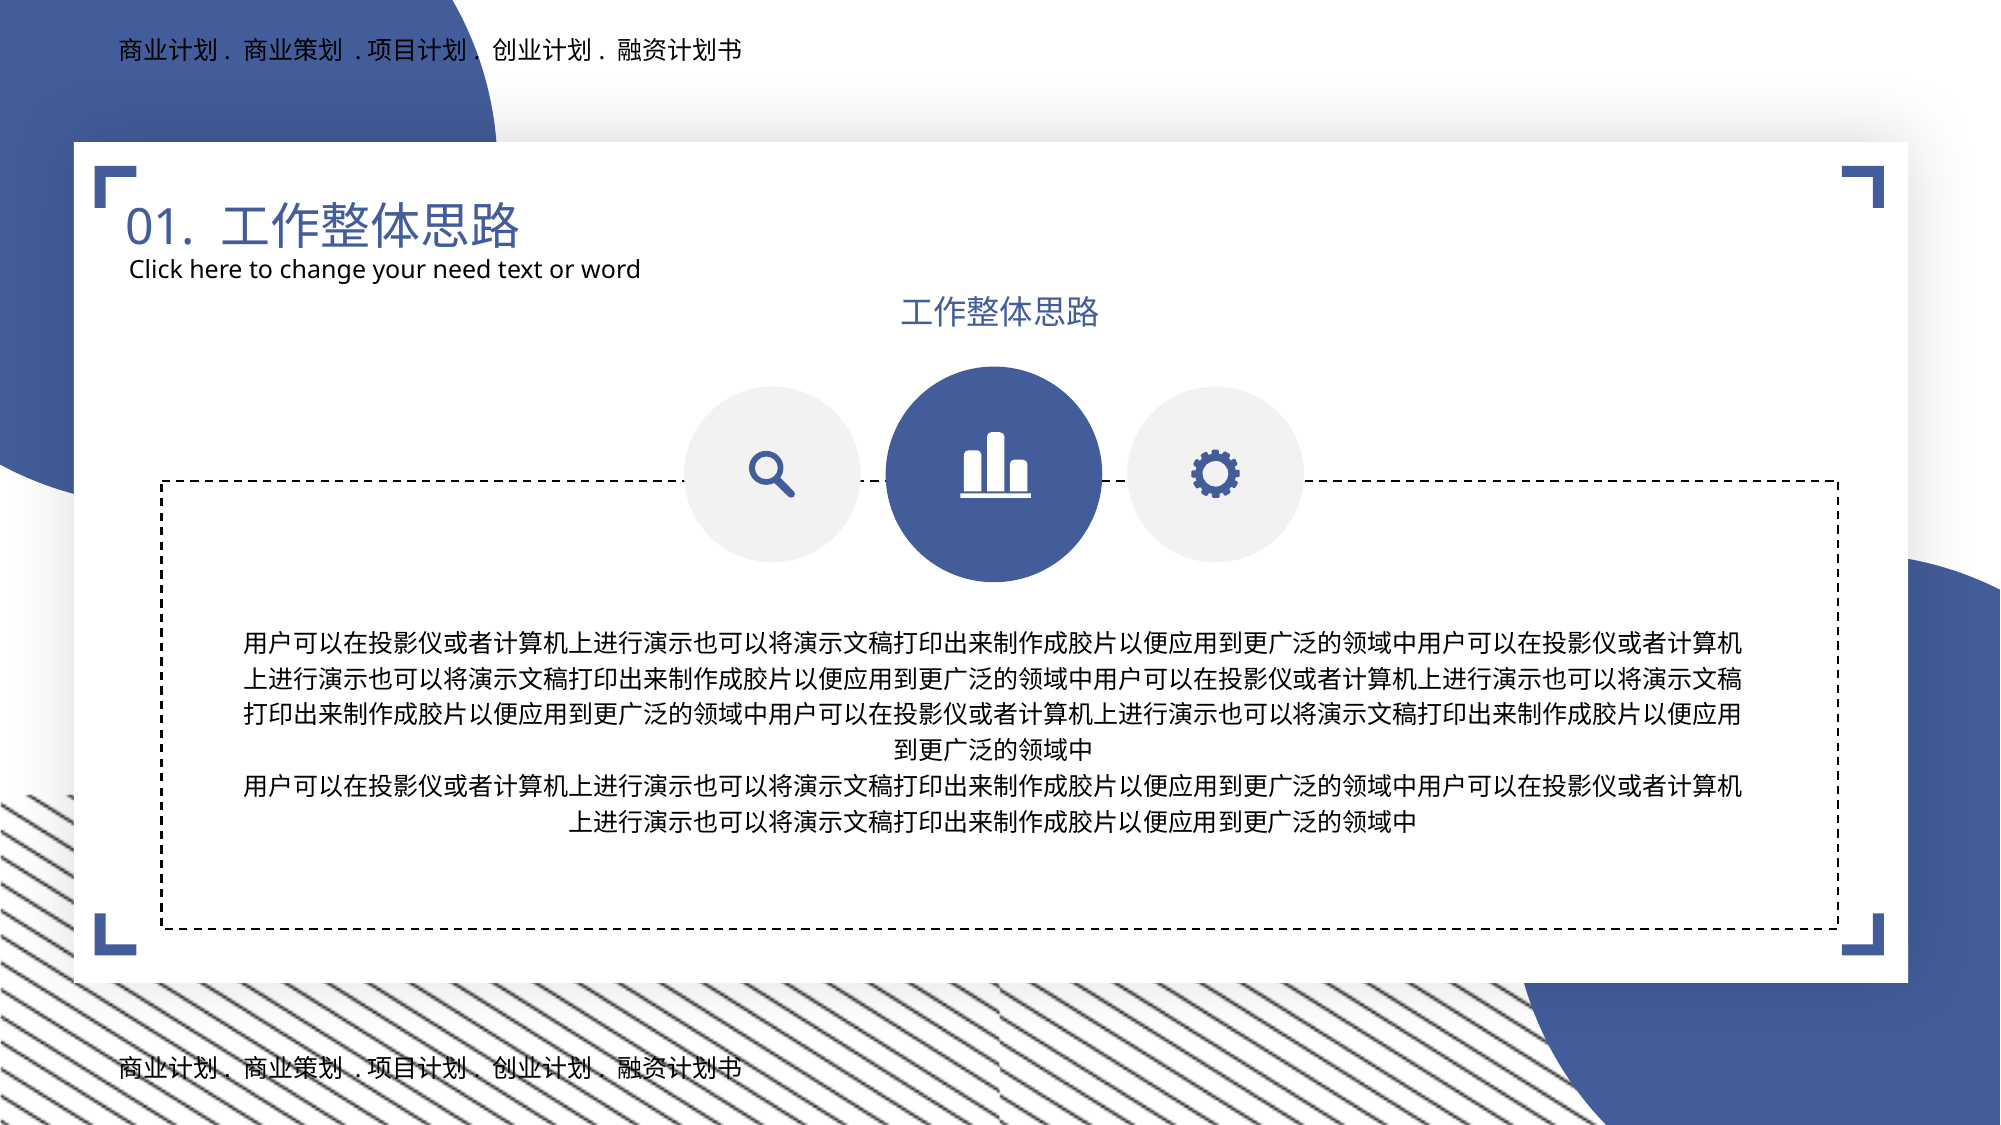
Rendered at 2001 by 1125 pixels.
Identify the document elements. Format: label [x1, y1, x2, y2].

text_box [91, 983, 1909, 1091]
text_box [91, 27, 1909, 141]
text_box [960, 432, 1031, 498]
text_box [73, 141, 1909, 983]
text_box [0, 0, 2000, 1125]
text_box [114, 187, 733, 292]
